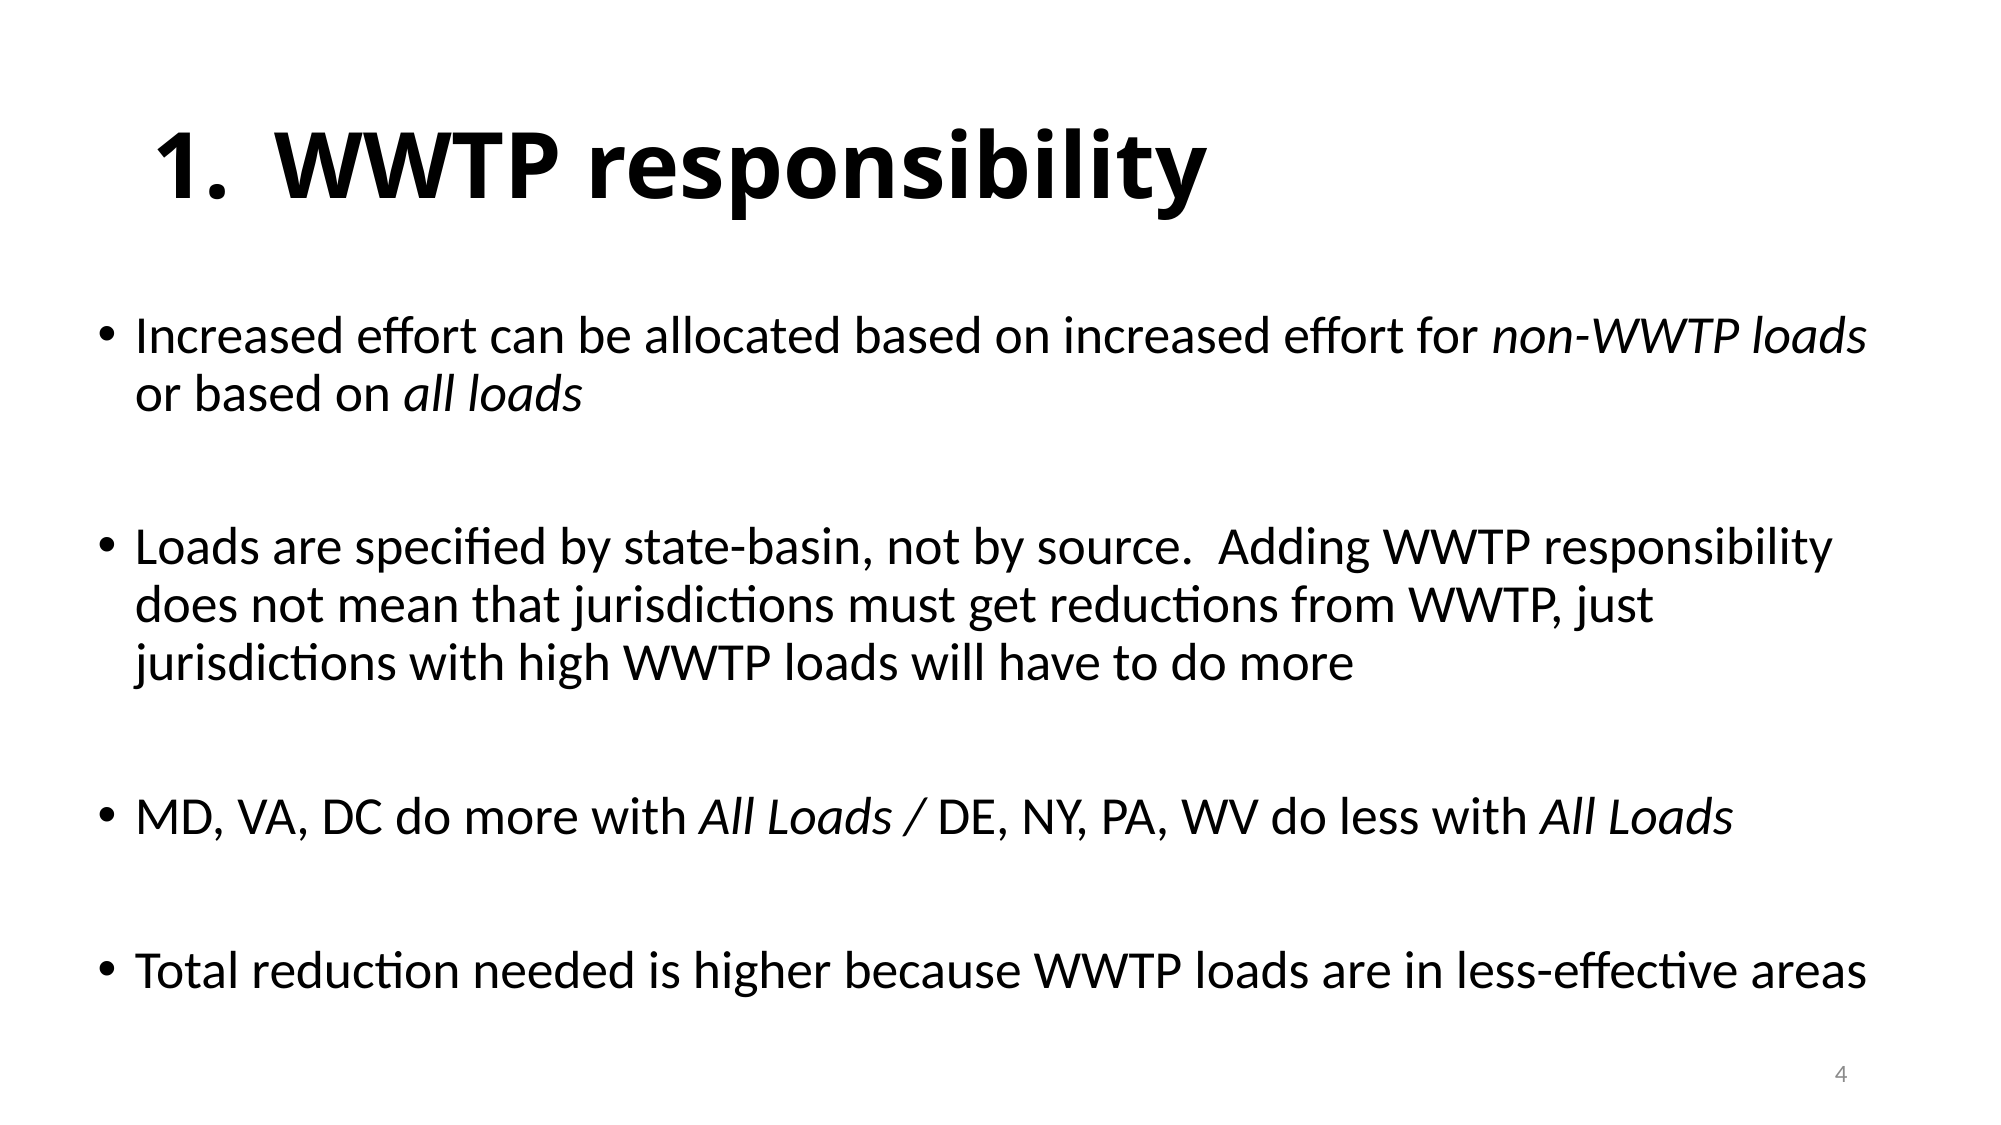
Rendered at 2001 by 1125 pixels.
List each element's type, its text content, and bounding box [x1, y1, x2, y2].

title WWTP responsibility [137, 59, 1863, 278]
list Increased effort can be allocated based on increased effort for non-WWTP loads or based on all loads Loads are specified by state-basin, not by source. Adding WWTP responsibility does not mean that jurisdictions must get reductions from WWTP, just jurisdictions with high WWTP loads will have to do more MD, VA, DC do more with All Loads / DE, NY, PA, WV do less with All Loads Total reduction needed is higher because WWTP loads are in less-effective areas [82, 299, 1918, 1014]
slide_number 4 [1412, 1042, 1863, 1103]
